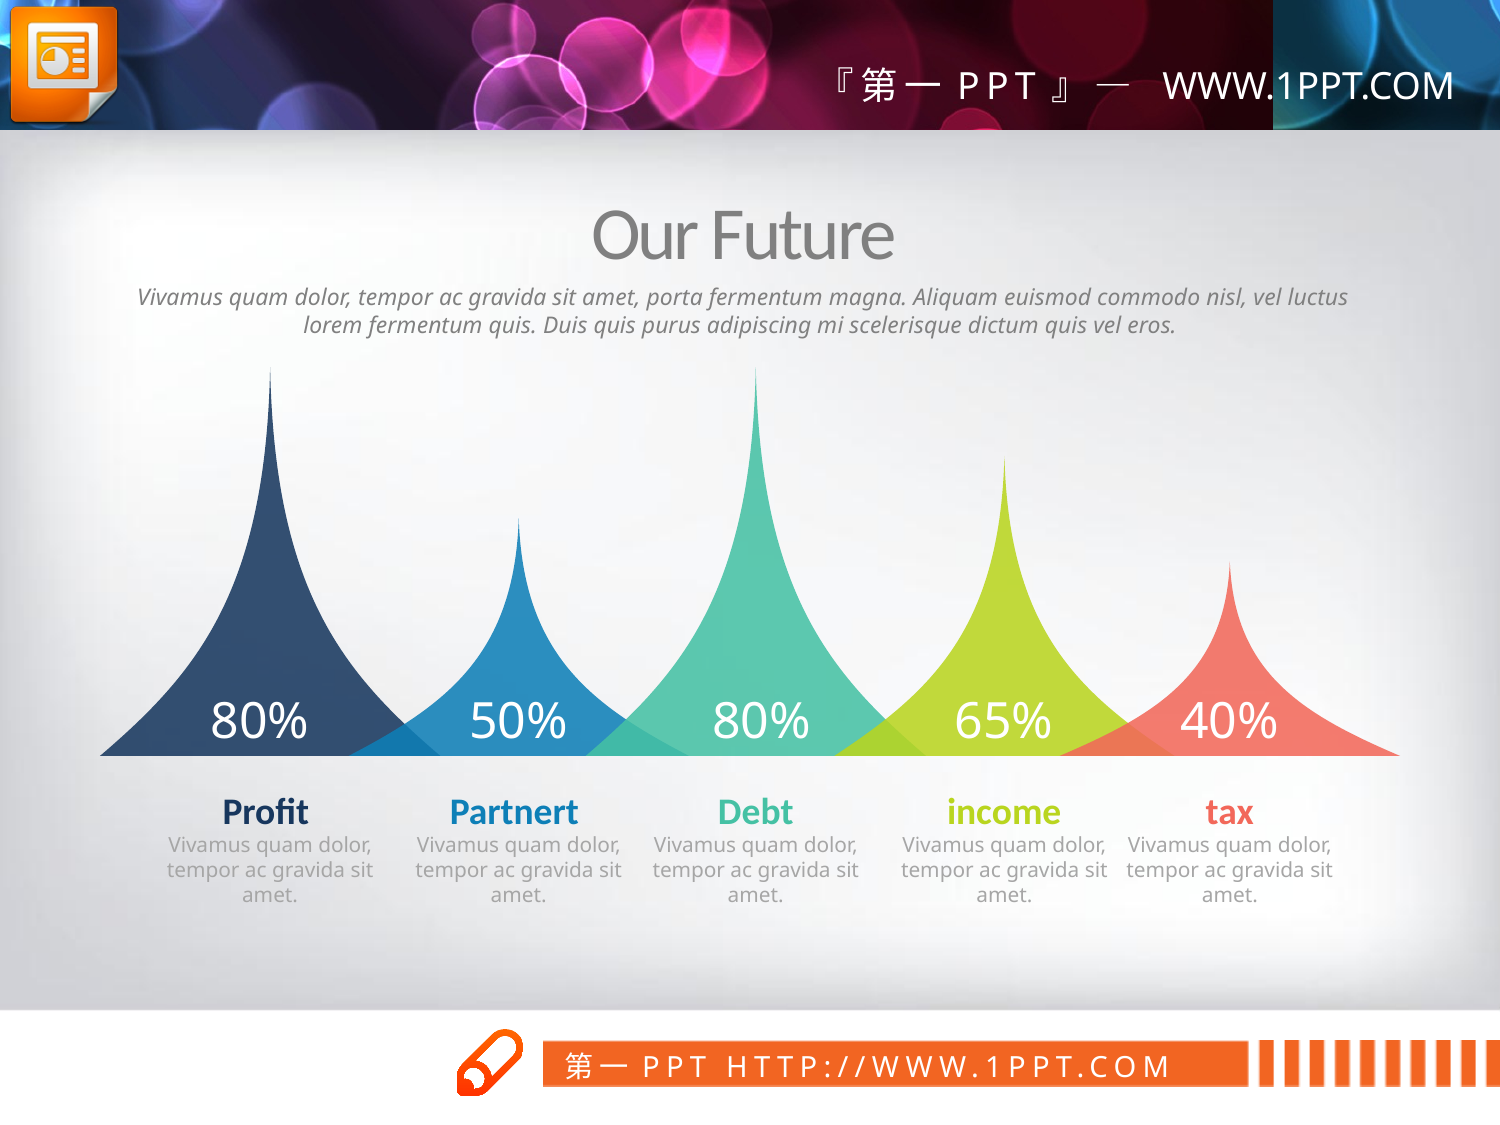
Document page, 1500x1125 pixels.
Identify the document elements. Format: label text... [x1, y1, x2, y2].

text_box 40% [1161, 680, 1299, 756]
text_box [588, 367, 885, 756]
text_box [1299, 701, 1401, 756]
picture [543, 1040, 1500, 1087]
text_box [99, 367, 404, 756]
text_box [1074, 701, 1161, 756]
text_box Partnert Vivamus quam dolor, tempor ac gravida sit amet. [399, 779, 637, 915]
picture [0, 0, 1500, 1012]
text_box Debt Vivamus quam dolor, tempor ac gravida sit amet. [637, 779, 875, 915]
text_box [834, 455, 1127, 756]
text_box 80% [191, 680, 329, 756]
text_box tax Vivamus quam dolor, tempor ac gravida sit amet. [1111, 779, 1349, 915]
text_box income Vivamus quam dolor, tempor ac gravida sit amet. [885, 779, 1111, 915]
text_box Our Future [583, 180, 904, 279]
text_box 65% [935, 680, 1074, 756]
text_box [348, 689, 449, 756]
text_box [588, 689, 626, 753]
text_box [459, 518, 579, 680]
text_box 80% [692, 680, 830, 756]
text_box 50% [449, 680, 588, 756]
text_box Vivamus quam dolor, tempor ac gravida sit amet, porta fermentum magna. Aliquam euismod commodo nisl, vel luctus lorem fermentum quis. Duis quis purus adipiscing mi scelerisque dictum quis vel eros. [99, 279, 1388, 342]
text_box Profit Vivamus quam dolor, tempor ac gravida sit amet. [151, 779, 389, 915]
text_box [1184, 561, 1276, 680]
